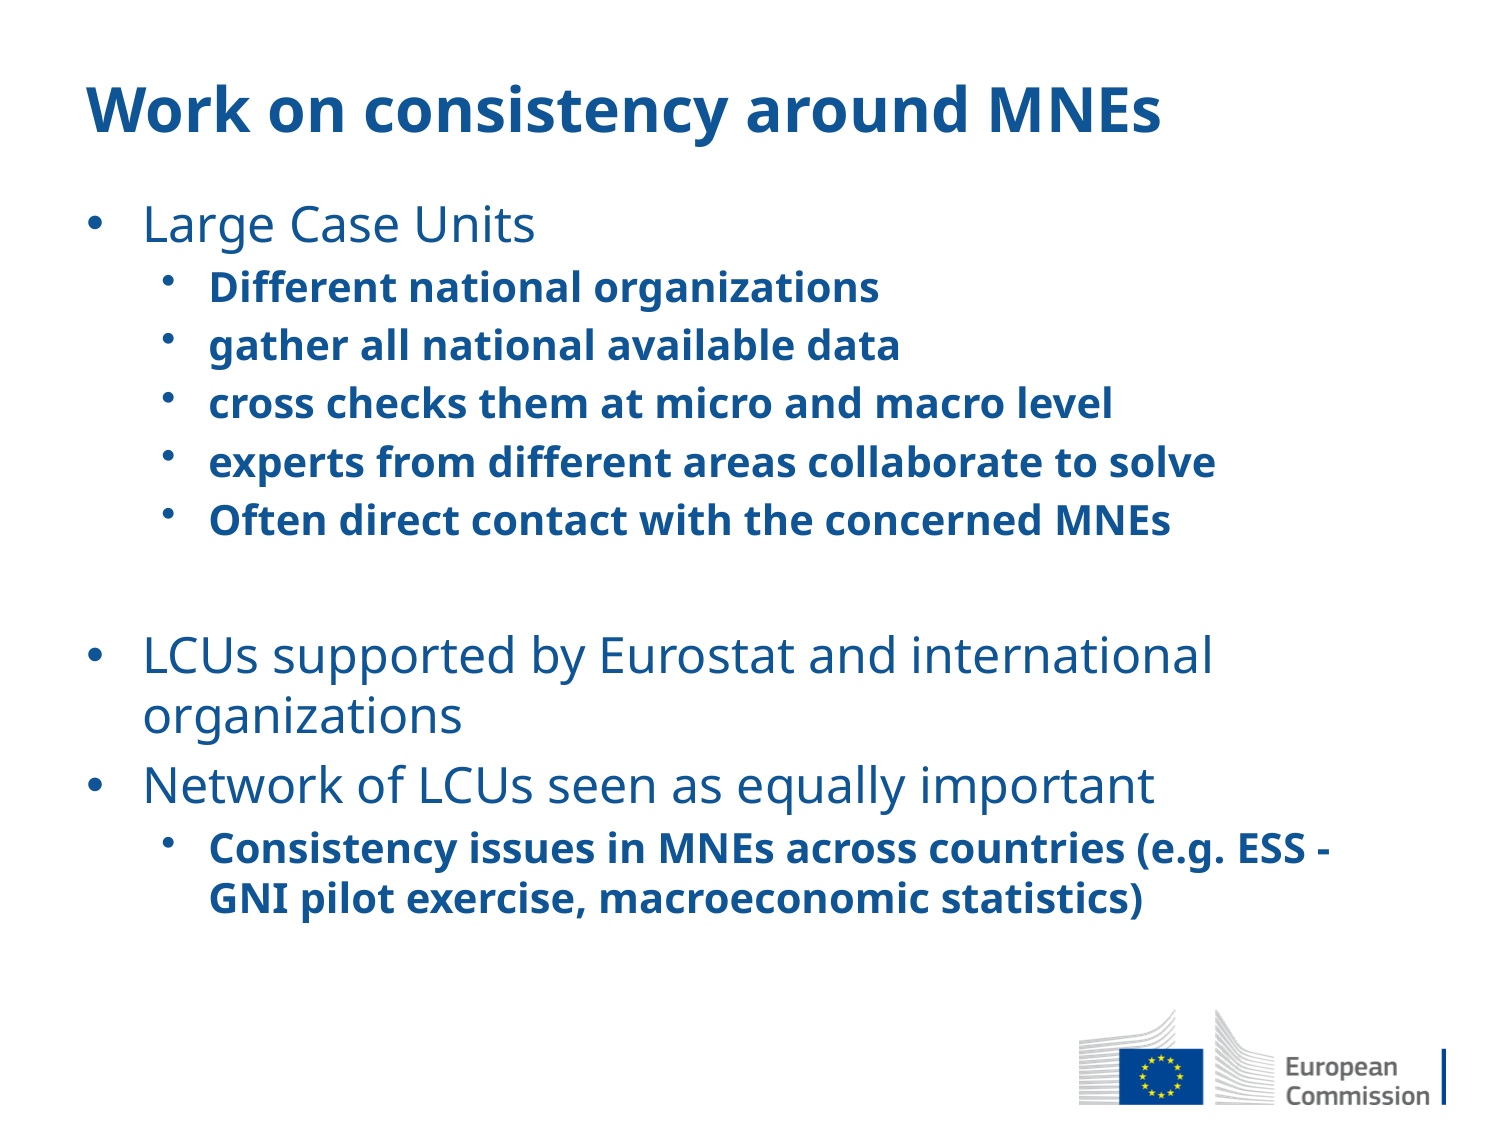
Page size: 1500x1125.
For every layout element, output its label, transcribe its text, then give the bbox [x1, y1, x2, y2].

title Work on consistency around MNEs [71, 30, 1422, 184]
list Large Case Units Different national organizations gather all national available data cross checks them at micro and macro level experts from different areas collaborate to solve Often direct contact with the concerned MNEs LCUs supported by Eurostat and international organizations Network of LCUs seen as equally important Consistency issues in MNEs across countries (e.g. ESS - GNI pilot exercise, macroeconomic statistics) [71, 184, 1422, 781]
picture [1078, 1008, 1447, 1106]
